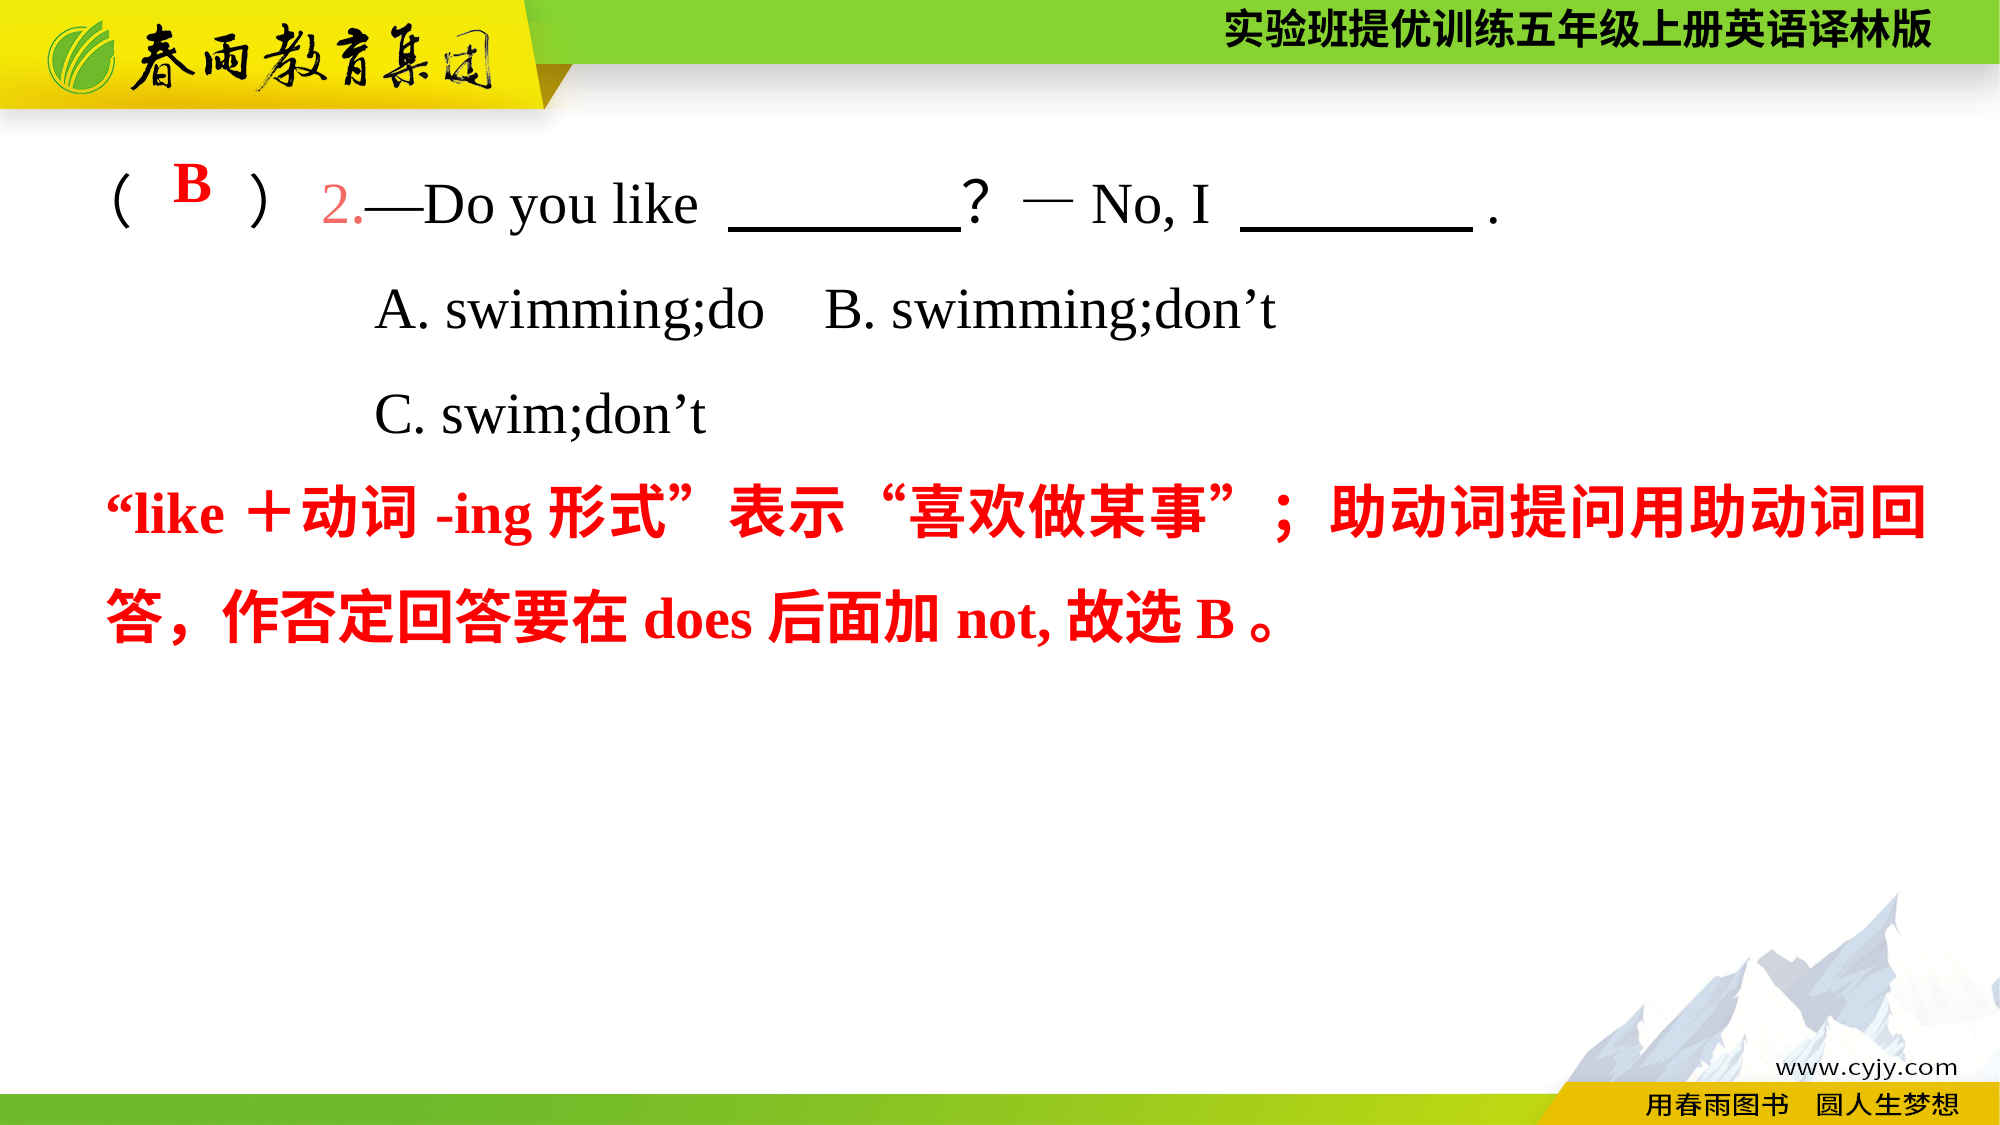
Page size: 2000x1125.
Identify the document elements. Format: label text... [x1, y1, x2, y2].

list （ ）2.—Do you like ？—No, I . A. swimming;do B. swimming;don’t C. swim;don’t [59, 122, 1944, 443]
text_box B [158, 137, 228, 222]
picture [0, 0, 2000, 1125]
text_box “like＋动词-ing形式”表示“喜欢做某事”；助动词提问用助动词回答，作否定回答要在does后面加not,故选B。 [90, 432, 1944, 658]
